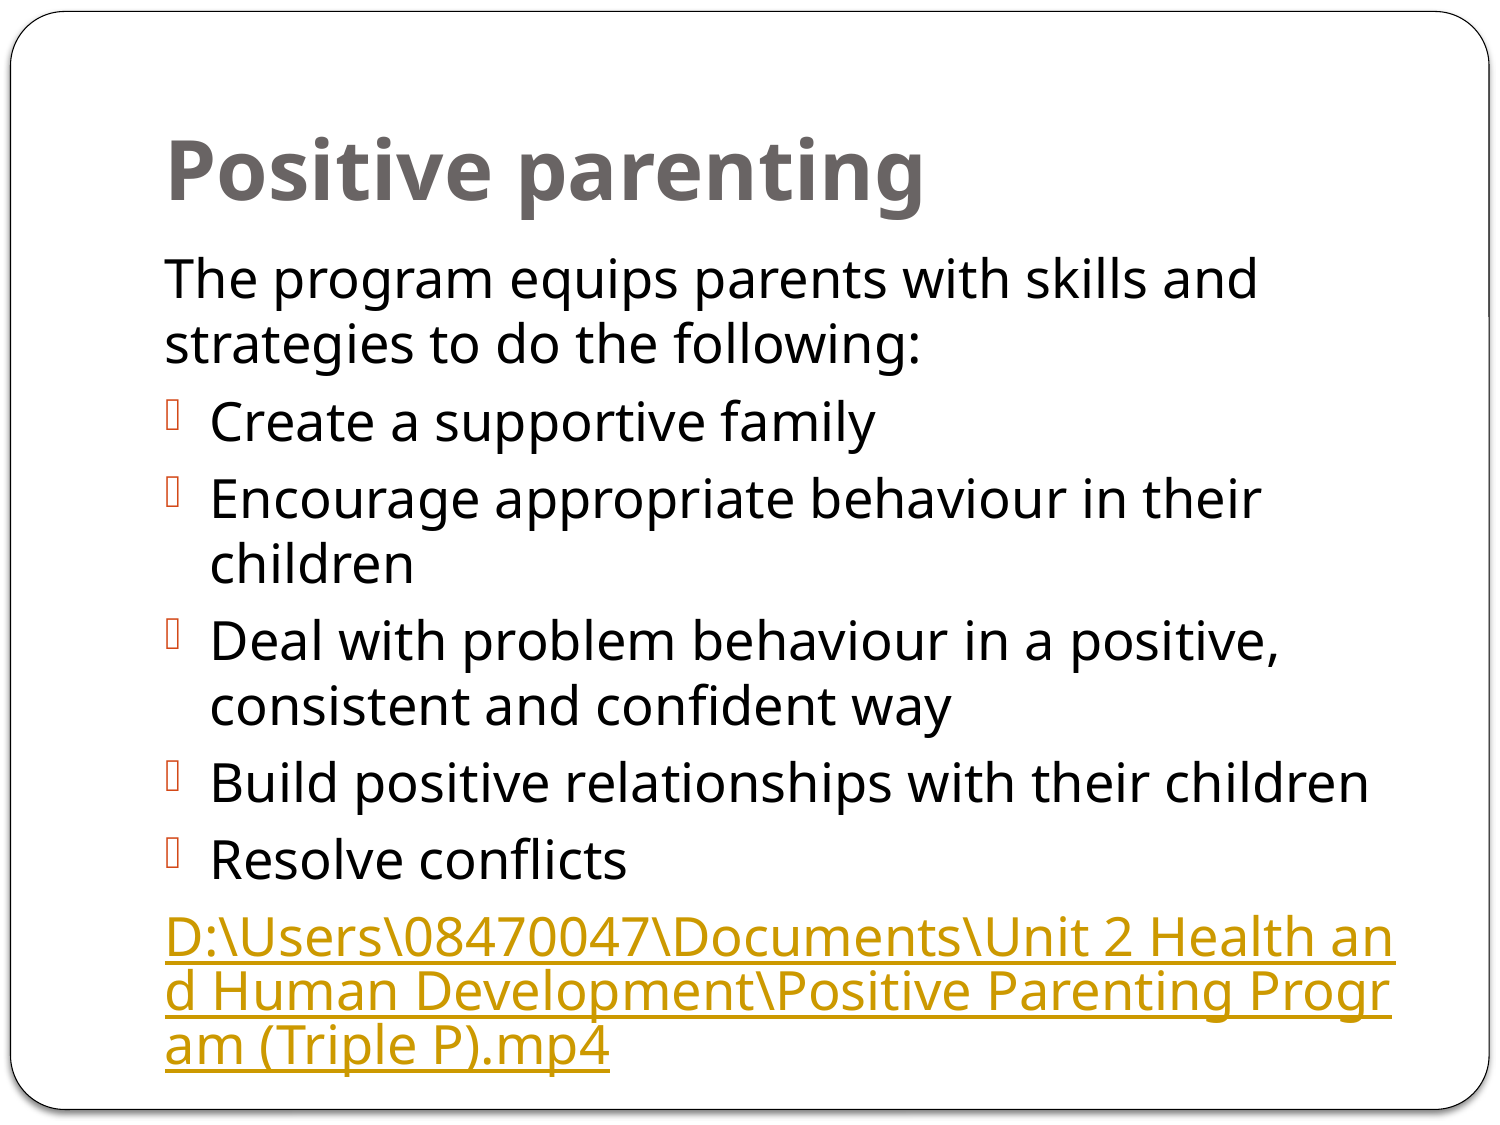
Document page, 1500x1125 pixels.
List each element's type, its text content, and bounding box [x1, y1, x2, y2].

title Positive parenting [150, 45, 1425, 233]
list The program equips parents with skills and strategies to do the following: Create a supportive family Encourage appropriate behaviour in their children Deal with problem behaviour in a positive, consistent and confident way Build positive relationships with their children Resolve conflicts D:\Users\08470047\Documents\Unit 2 Health and Human Development\Positive Parenting Program (Triple P).mp4 [150, 237, 1425, 988]
